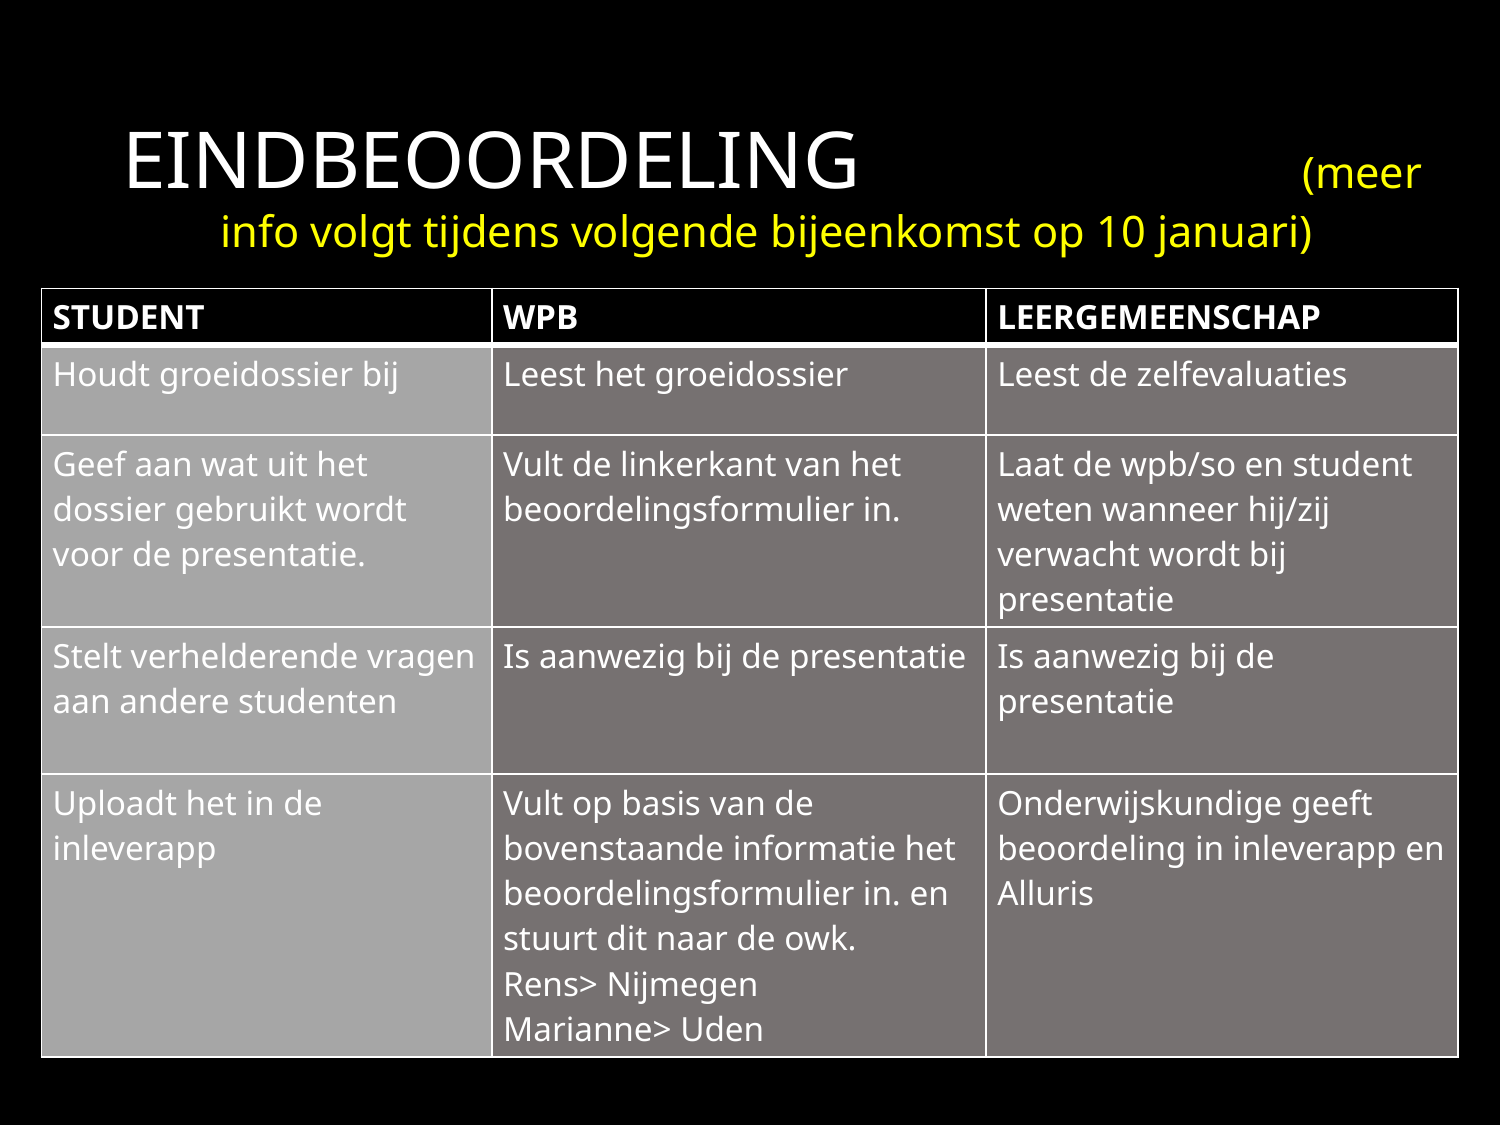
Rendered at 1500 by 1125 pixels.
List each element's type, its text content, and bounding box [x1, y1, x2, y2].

table_header STUDENT [42, 289, 491, 342]
table_header LEERGEMEENSCHAP [987, 289, 1457, 342]
table_cell Leest de zelfevaluaties [987, 348, 1457, 434]
table_cell Uploadt het in de inleverapp [42, 775, 491, 1056]
table_cell Is aanwezig bij de presentatie [987, 628, 1457, 773]
table_cell Laat de wpb/so en student weten wanneer hij/zij verwacht wordt bij presentatie [987, 436, 1457, 626]
table_cell Vult de linkerkant van het beoordelingsformulier in. [493, 436, 985, 626]
table_cell Stelt verhelderende vragen aan andere studenten [42, 628, 491, 773]
title Eindbeoordeling (meer info volgt tijdens volgende bijeenkomst op 10 januari) [94, 95, 1450, 264]
table_cell Onderwijskundige geeft beoordeling in inleverapp en Alluris [987, 775, 1457, 1056]
table_cell Is aanwezig bij de presentatie [493, 628, 985, 773]
table_cell Houdt groeidossier bij [42, 348, 491, 434]
table_cell Geef aan wat uit het dossier gebruikt wordt voor de presentatie. [42, 436, 491, 626]
table_cell Leest het groeidossier [493, 348, 985, 434]
table_cell Vult op basis van de bovenstaande informatie het beoordelingsformulier in. en stuurt dit naar de owk. Rens> Nijmegen Marianne> Uden [493, 775, 985, 1056]
table_header WPB [493, 289, 985, 342]
